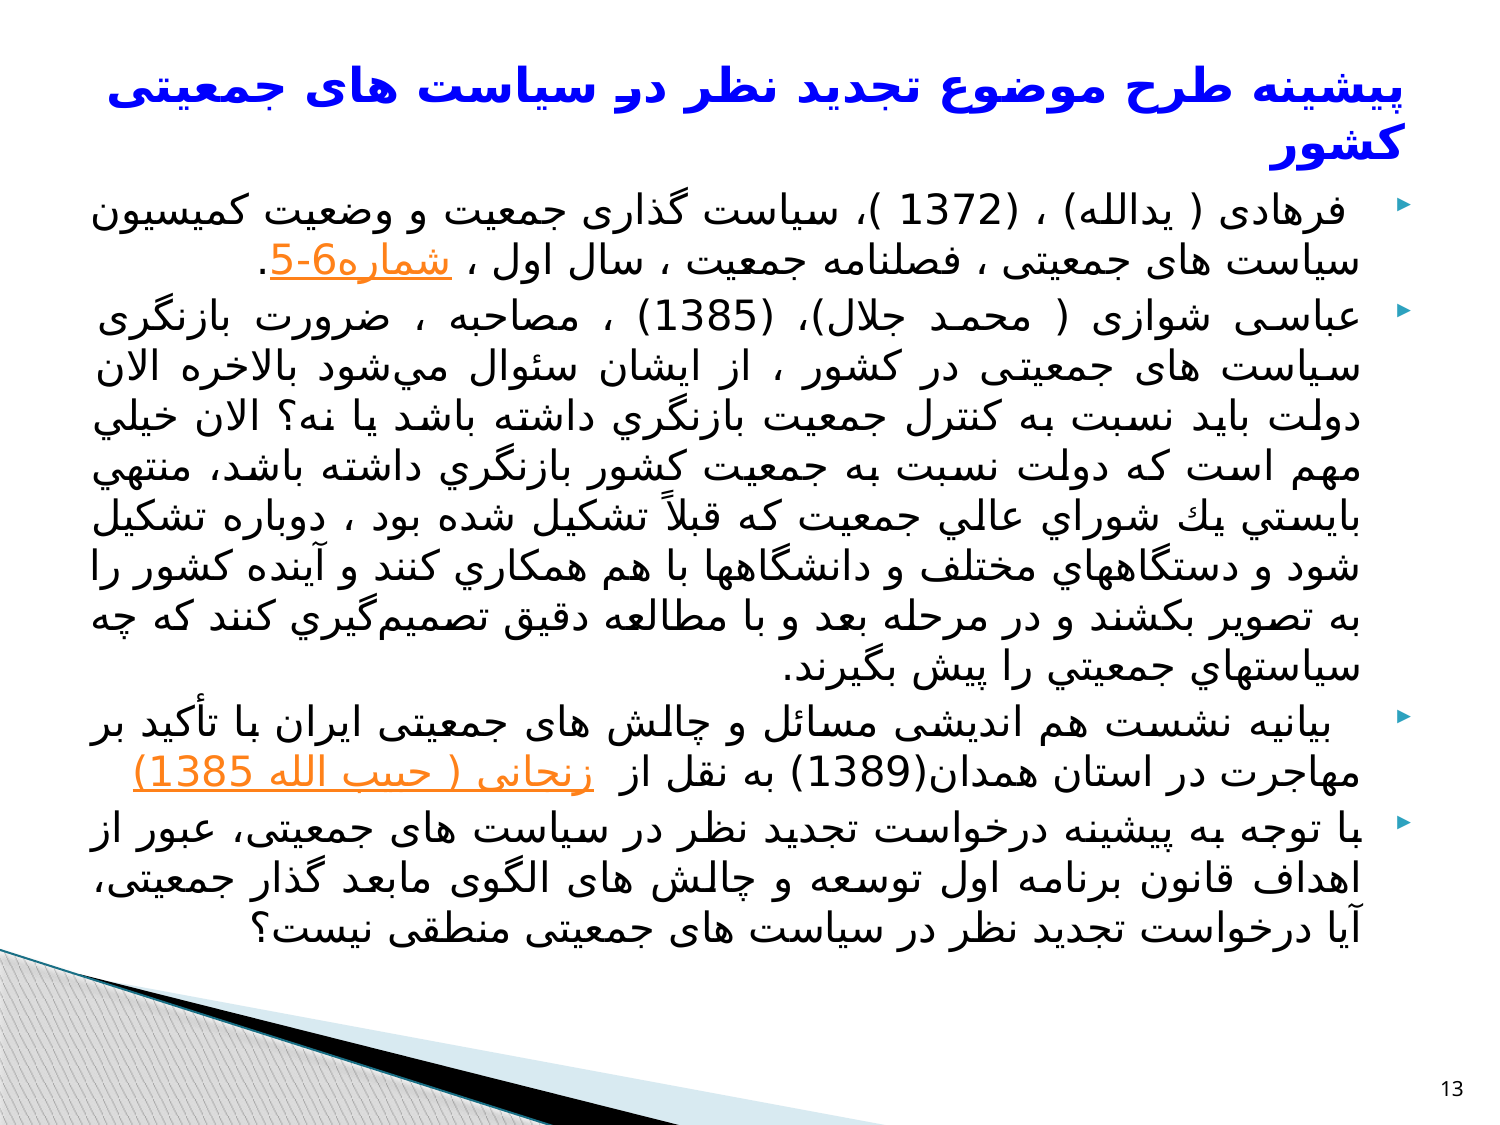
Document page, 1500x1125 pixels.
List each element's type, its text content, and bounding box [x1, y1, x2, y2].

list فرهادی ( یدالله) ، (1372 )، سیاست گذاری جمعیت و وضعیت کمیسیون سیاست های جمعیتی ، فصلنامه جمعیت ، سال اول ، شماره6-5. عباسی شوازی ( محمد جلال)، (1385) ، مصاحبه ، ضرورت بازنگری سیاست های جمعیتی در کشور ، از ايشان سئوال مي‌شود بالاخره الان دولت بايد نسبت به كنترل جمعيت بازنگري داشته باشد يا نه؟ الان خيلي مهم است كه دولت نسبت به جمعيت كشور بازنگري داشته باشد، منتهي بايستي يك شوراي عالي جمعيت كه قبلاً تشكيل شده بود ، دوباره تشكيل شود و دستگاههاي مختلف و دانشگاهها با هم همكاري كنند و آينده كشور را به تصوير بكشند و در مرحله بعد و با مطالعه دقيق تصميم‌گيري كنند كه چه سياستهاي جمعيتي را پيش بگيرند. بیانیه نشست هم اندیشی مسائل و چالش های جمعیتی ایران با تأکید بر مهاجرت در استان همدان(1389) به نقل از زنجانی ( حبیب الله 1385) با توجه به پیشینه درخواست تجدید نظر در سیاست های جمعیتی، عبور از اهداف قانون برنامه اول توسعه و چالش های الگوی مابعد گذار جمعیتی، آیا درخواست تجدید نظر در سیاست های جمعیتی منطقی نیست؟ [75, 175, 1425, 986]
slide_number 13 [1418, 1051, 1479, 1112]
title پیشینه طرح موضوع تجدید نظر در سیاست های جمعیتی کشور [70, 46, 1421, 235]
